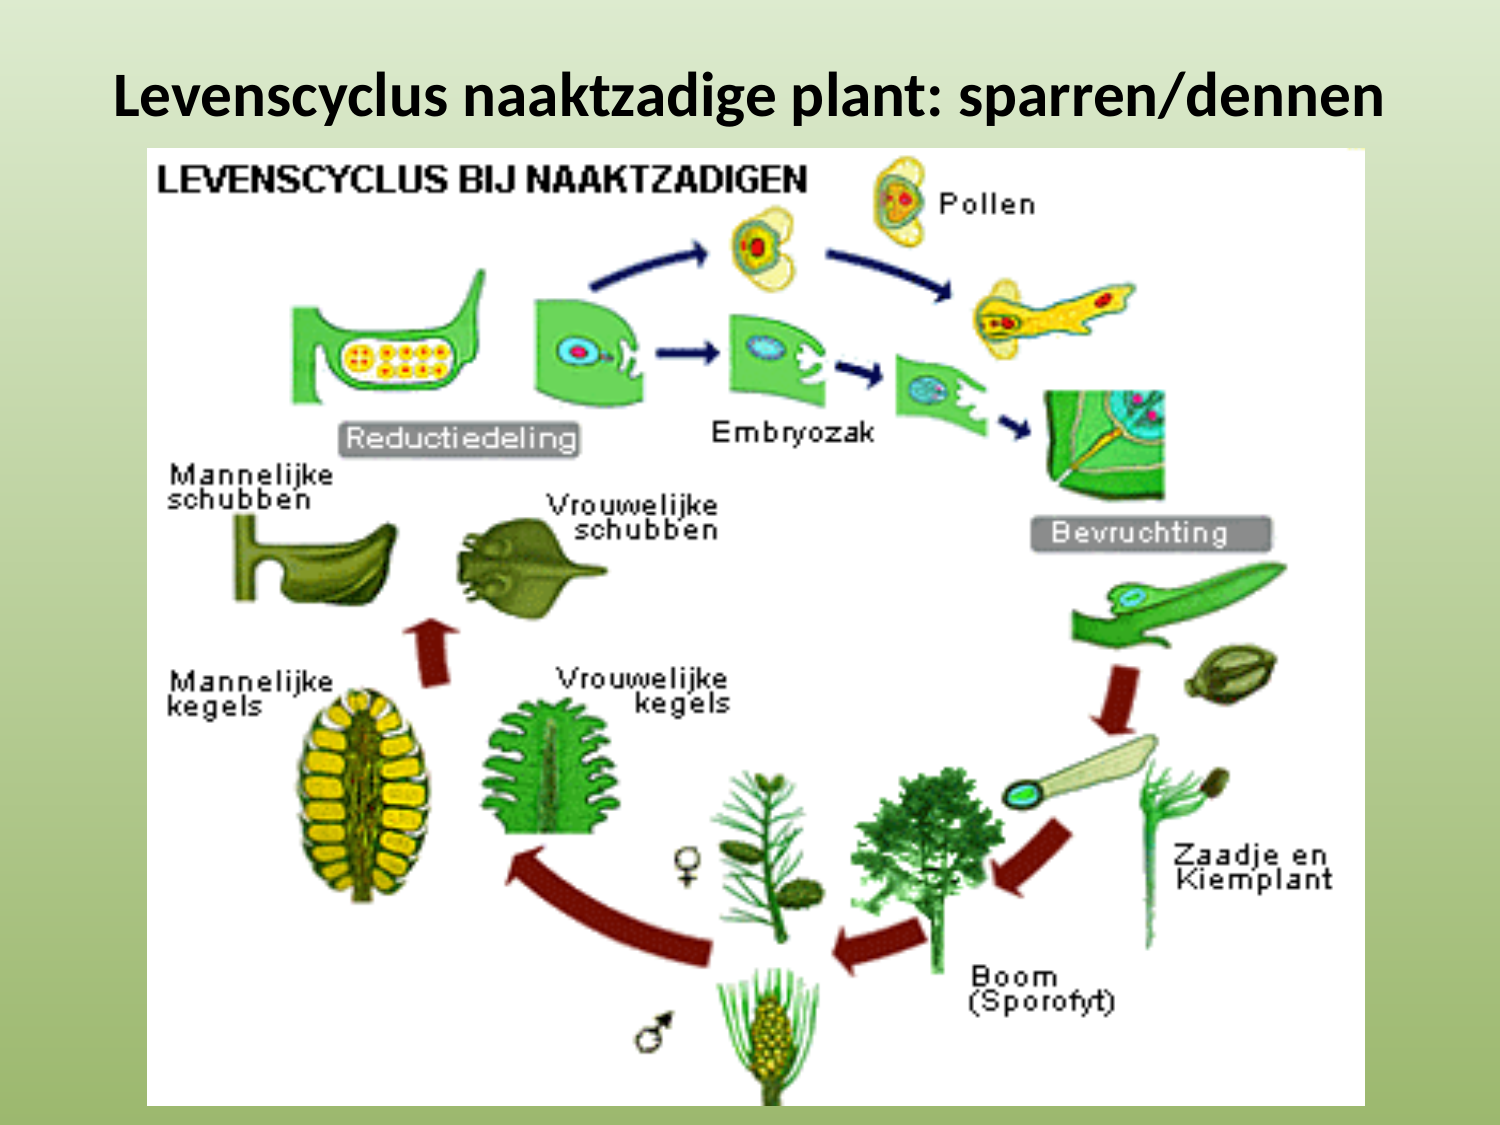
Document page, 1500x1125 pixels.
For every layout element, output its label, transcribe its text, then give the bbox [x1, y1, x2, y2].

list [147, 148, 1365, 1107]
title Levenscyclus naaktzadige plant: sparren/dennen [75, 45, 1425, 138]
